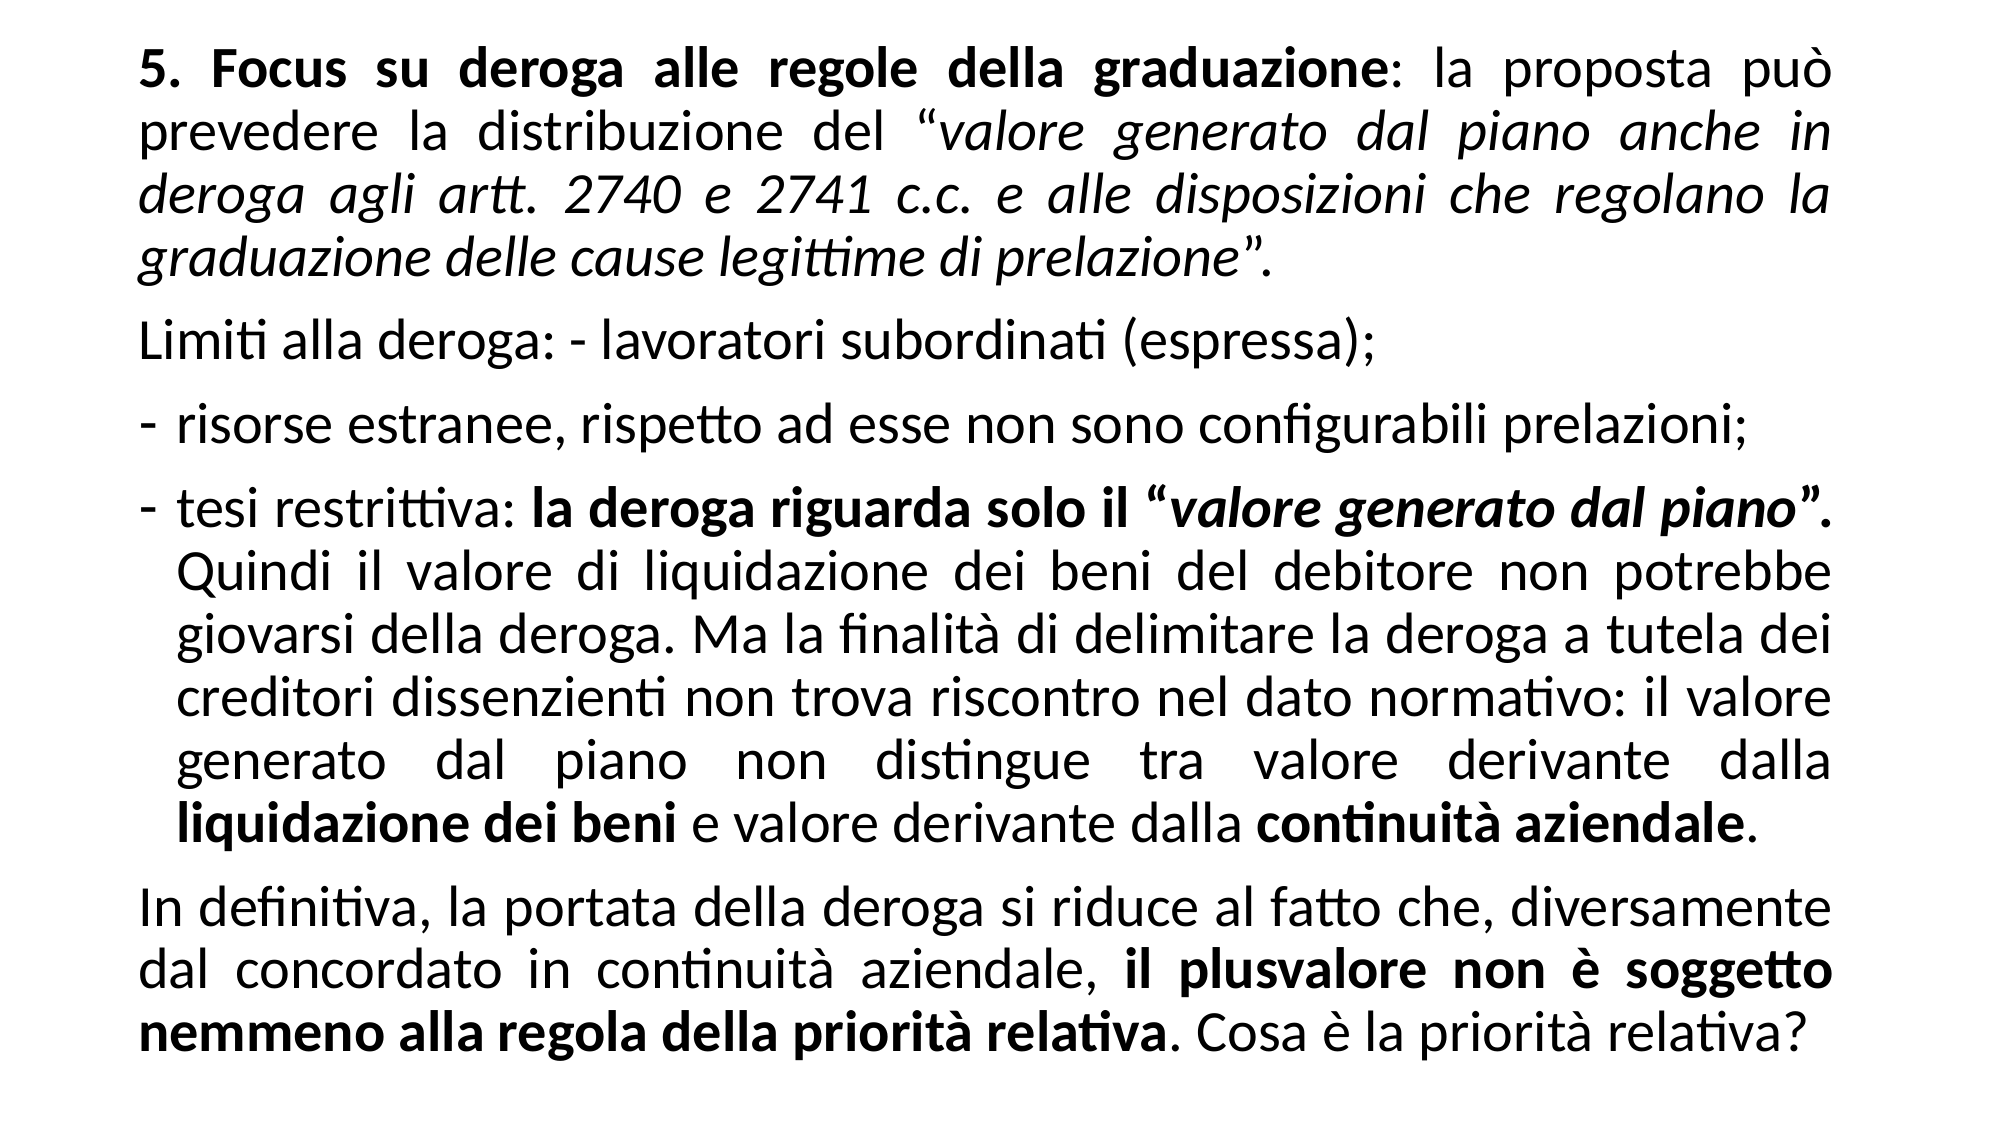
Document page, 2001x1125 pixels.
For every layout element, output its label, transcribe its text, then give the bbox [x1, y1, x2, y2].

list 5. Focus su deroga alle regole della graduazione: la proposta può prevedere la distribuzione del “valore generato dal piano anche in deroga agli artt. 2740 e 2741 c.c. e alle disposizioni che regolano la graduazione delle cause legittime di prelazione”. Limiti alla deroga: - lavoratori subordinati (espressa); risorse estranee, rispetto ad esse non sono configurabili prelazioni; tesi restrittiva: la deroga riguarda solo il “valore generato dal piano”. Quindi il valore di liquidazione dei beni del debitore non potrebbe giovarsi della deroga. Ma la finalità di delimitare la deroga a tutela dei creditori dissenzienti non trova riscontro nel dato normativo: il valore generato dal piano non distingue tra valore derivante dalla liquidazione dei beni e valore derivante dalla continuità aziendale. In definitiva, la portata della deroga si riduce al fatto che, diversamente dal concordato in continuità aziendale, il plusvalore non è soggetto nemmeno alla regola della priorità relativa. Cosa è la priorità relativa? [123, 29, 1849, 968]
